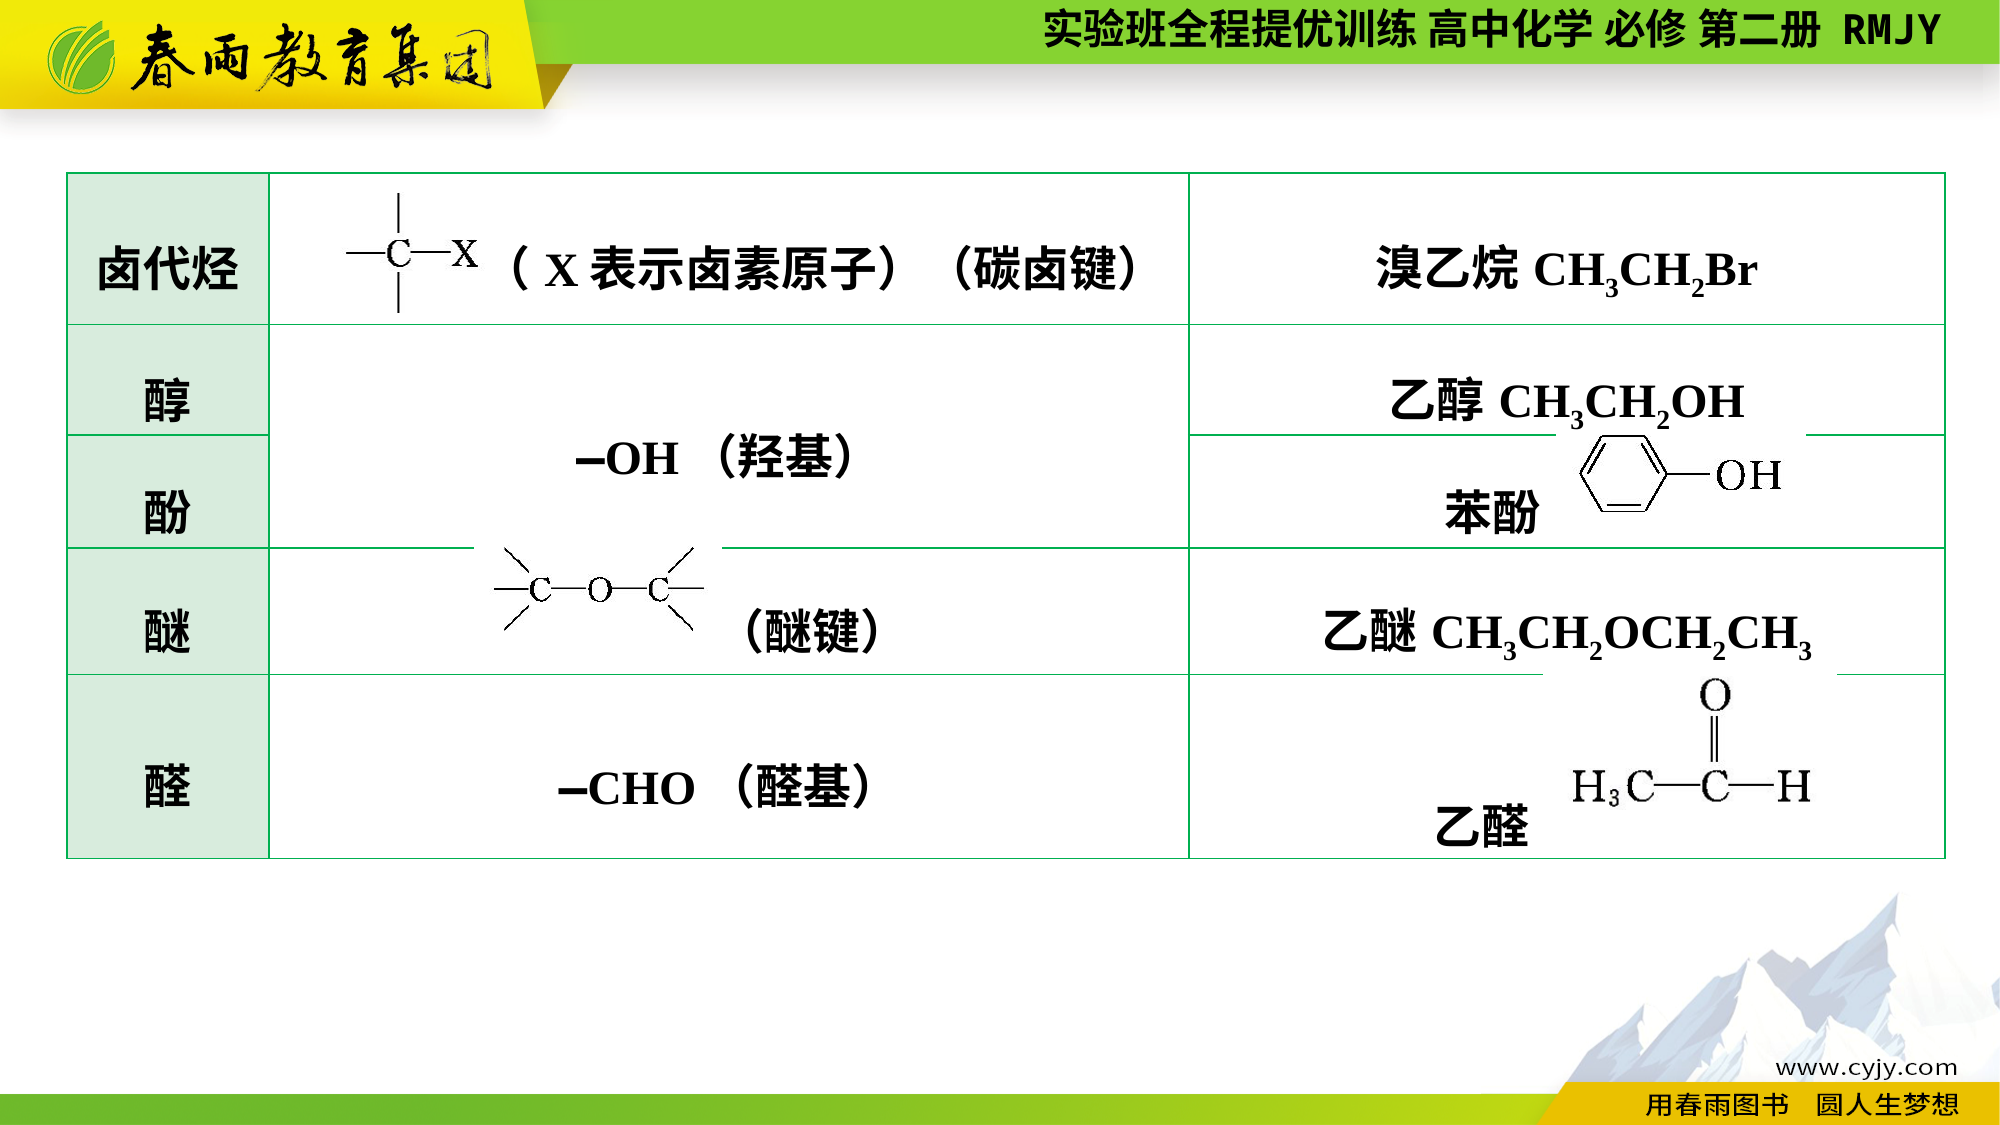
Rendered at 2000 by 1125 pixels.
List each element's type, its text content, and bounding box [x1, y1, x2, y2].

table_cell —CHO（醛基） [270, 675, 1188, 858]
table_header 溴乙烷CH3CH2Br [1190, 174, 1944, 324]
table_cell 醚 [68, 549, 268, 674]
table_cell 醛 [68, 675, 268, 858]
table_cell 乙醚CH3CH2OCH2CH3 [1190, 549, 1944, 674]
table_header （X表示卤素原子）（碳卤键） [270, 174, 1188, 324]
table_header 卤代烃 [68, 174, 268, 324]
table_cell —OH（羟基） [270, 325, 1188, 547]
table_cell 苯酚 [1190, 436, 1944, 547]
table_cell 乙醛 [1190, 675, 1944, 858]
table_cell 醇 [68, 325, 268, 434]
picture [0, 0, 2000, 1125]
table_cell 酚 [68, 436, 268, 547]
table_cell 乙醇CH3CH2OH [1190, 325, 1944, 434]
table_cell （醚键） [270, 549, 1188, 674]
